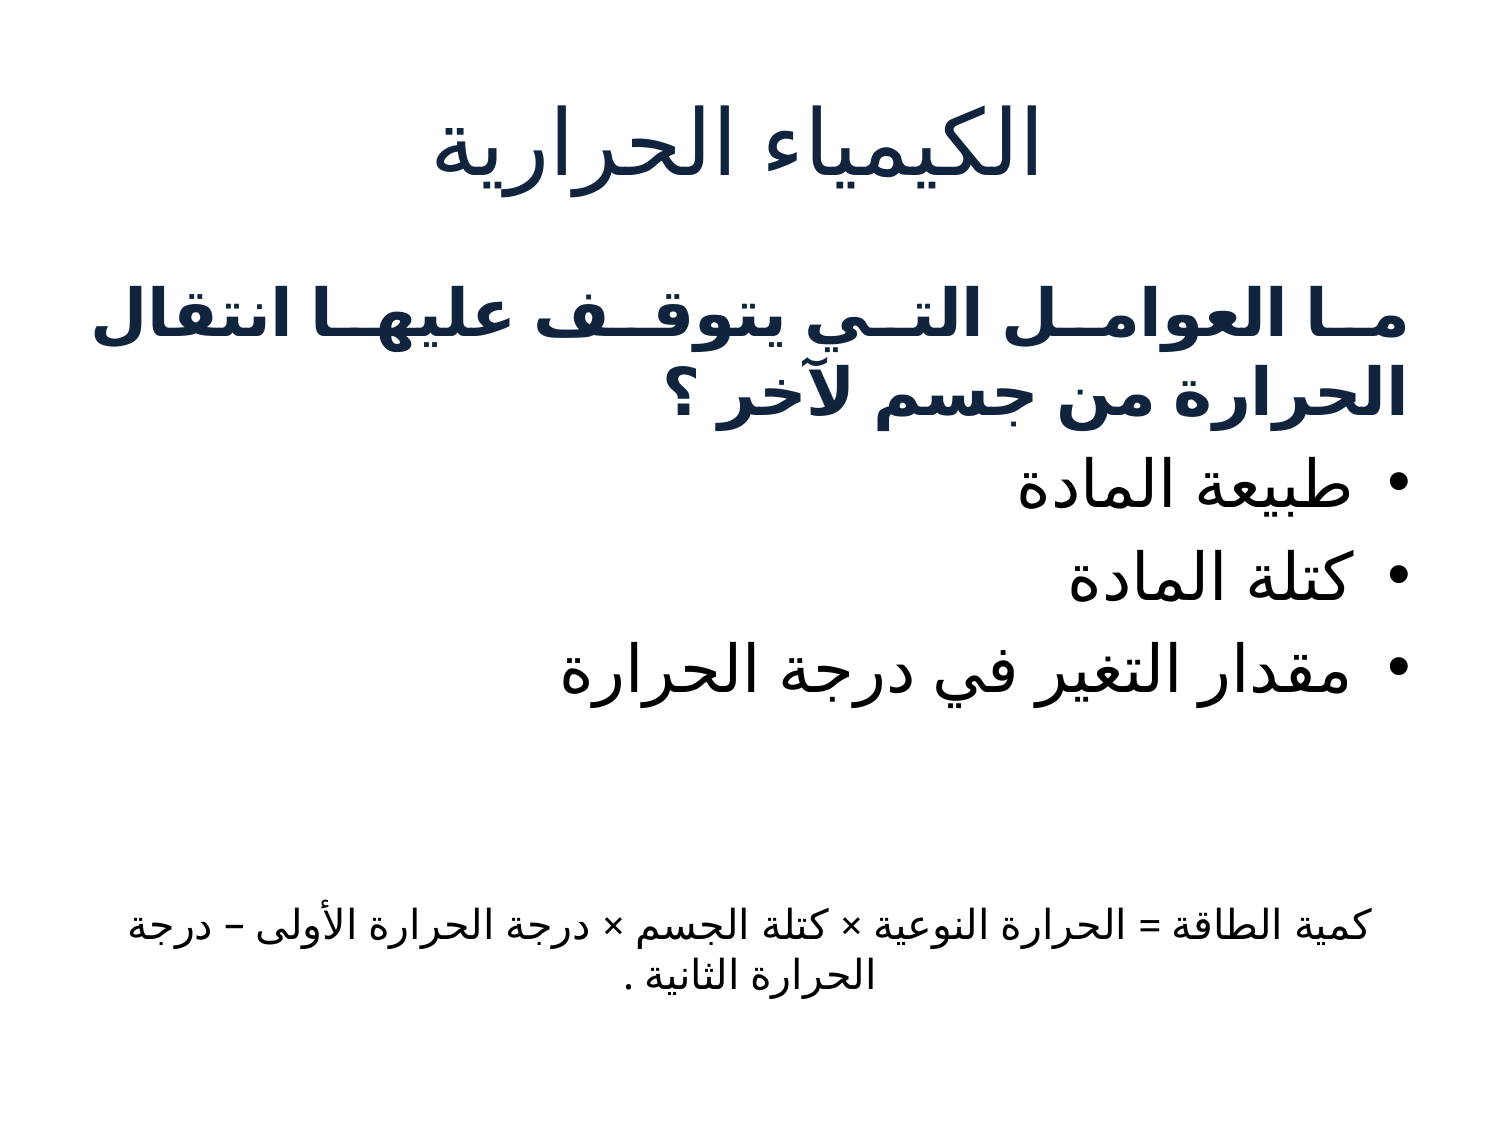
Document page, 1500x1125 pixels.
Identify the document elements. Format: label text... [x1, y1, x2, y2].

title الكيمياء الحرارية [75, 45, 1425, 233]
list ما العوامل التي يتوقف عليها انتقال الحرارة من جسم لآخر ؟ طبيعة المادة كتلة المادة مقدار التغير في درجة الحرارة كمية الطاقة = الحرارة النوعية × كتلة الجسم × درجة الحرارة الأولى – درجة الحرارة الثانية . [75, 262, 1425, 1005]
